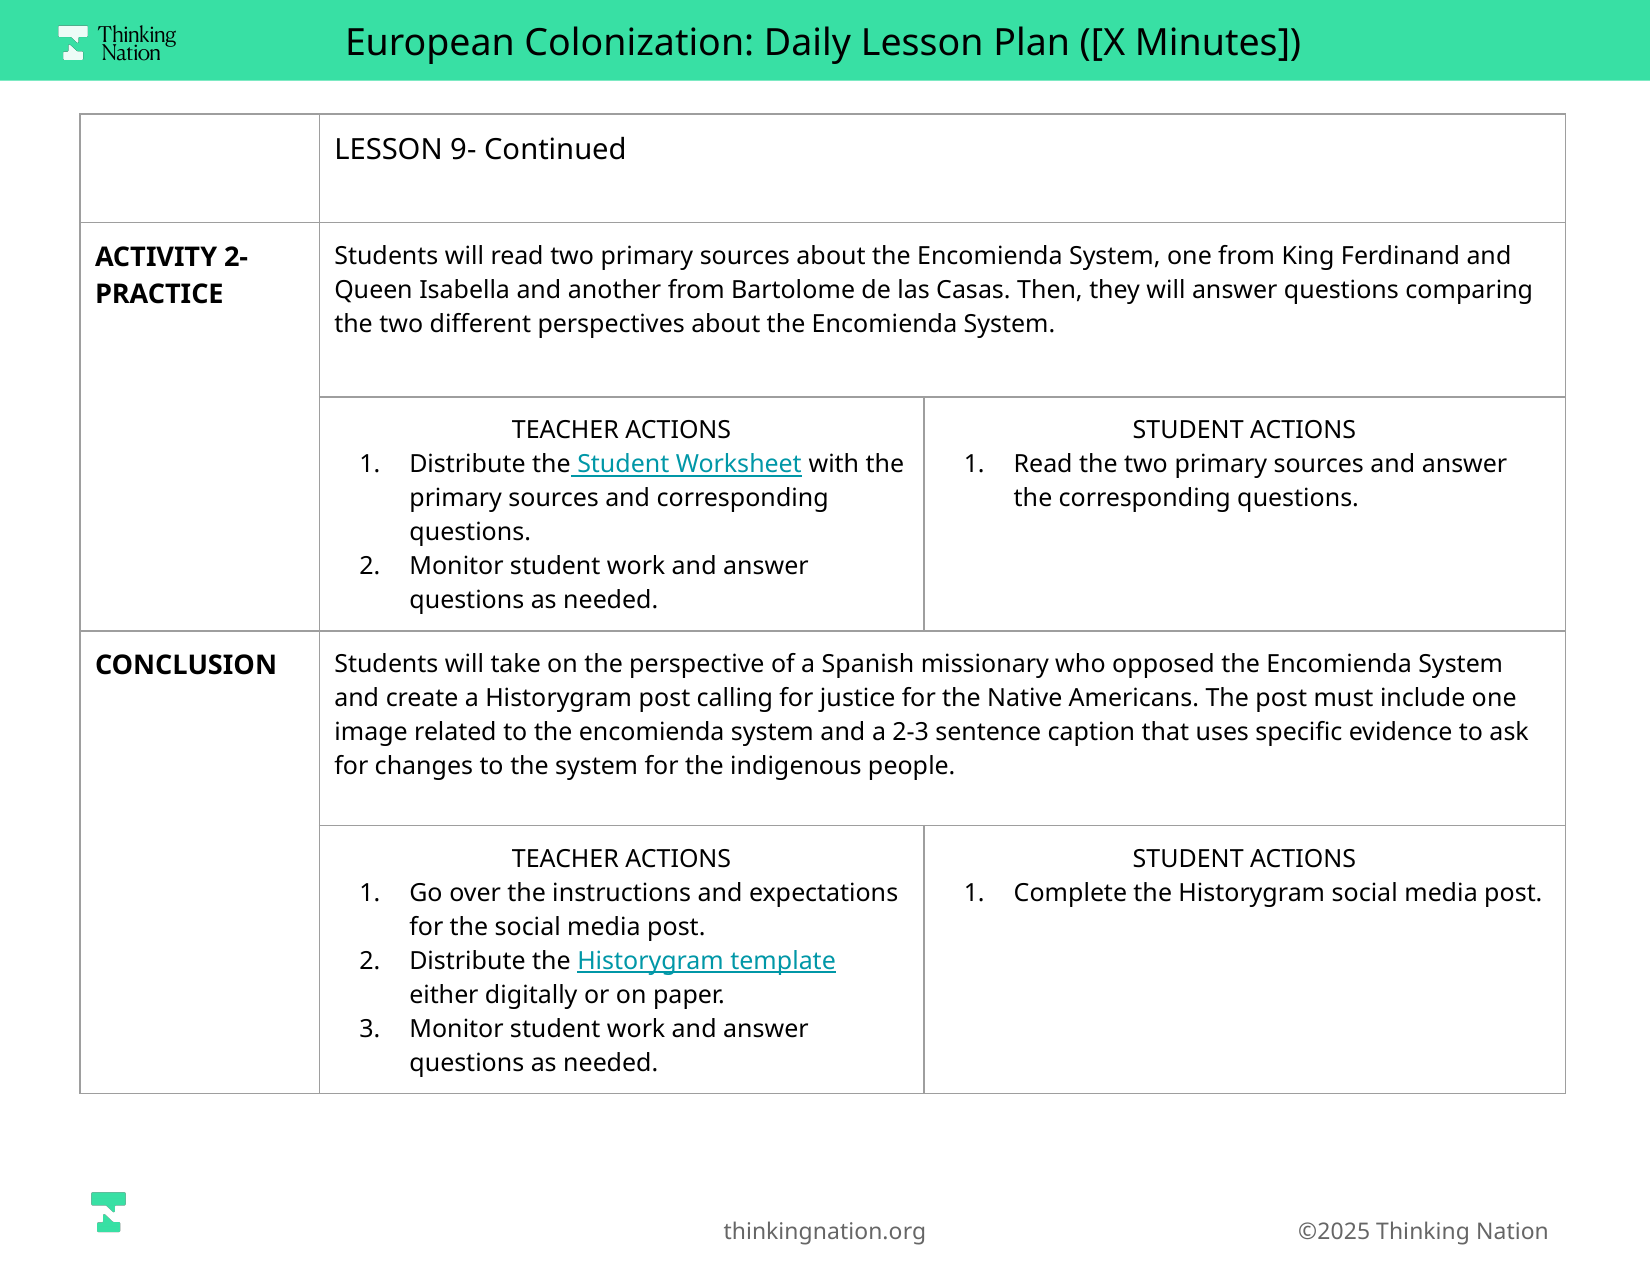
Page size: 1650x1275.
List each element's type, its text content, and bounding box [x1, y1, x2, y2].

table_cell Students will take on the perspective of a Spanish missionary who opposed the Encomienda System and create a Historygram post calling for justice for the Native Americans. The post must include one image related to the encomienda system and a 2-3 sentence caption that uses specific evidence to ask for changes to the system for the indigenous people. [320, 632, 1565, 825]
picture [80, 1184, 136, 1240]
table_cell CONCLUSION [81, 632, 319, 1093]
table_cell STUDENT ACTIONS Read the two primary sources and answer the corresponding questions. [925, 398, 1565, 630]
table_cell TEACHER ACTIONS Go over the instructions and expectations for the social media post. Distribute the Historygram template either digitally or on paper. Monitor student work and answer questions as needed. [320, 826, 923, 1093]
picture [45, 14, 180, 71]
table_cell Students will read two primary sources about the Encomienda System, one from King Ferdinand and Queen Isabella and another from Bartolome de las Casas. Then, they will answer questions comparing the two different perspectives about the Encomienda System. [320, 223, 1565, 396]
table_cell STUDENT ACTIONS Complete the Historygram social media post. [925, 826, 1565, 1093]
table_cell ACTIVITY 2- PRACTICE [81, 223, 319, 630]
table_cell TEACHER ACTIONS Distribute the Student Worksheet with the primary sources and corresponding questions. Monitor student work and answer questions as needed. [320, 398, 923, 630]
text_box ©2025 Thinking Nation [1174, 1200, 1566, 1240]
text_box thinkingnation.org [629, 1200, 1021, 1240]
text_box European Colonization: Daily Lesson Plan ([X Minutes]) [0, 0, 1650, 81]
table_header LESSON 9- Continued [320, 115, 1565, 222]
table_header [81, 115, 319, 222]
